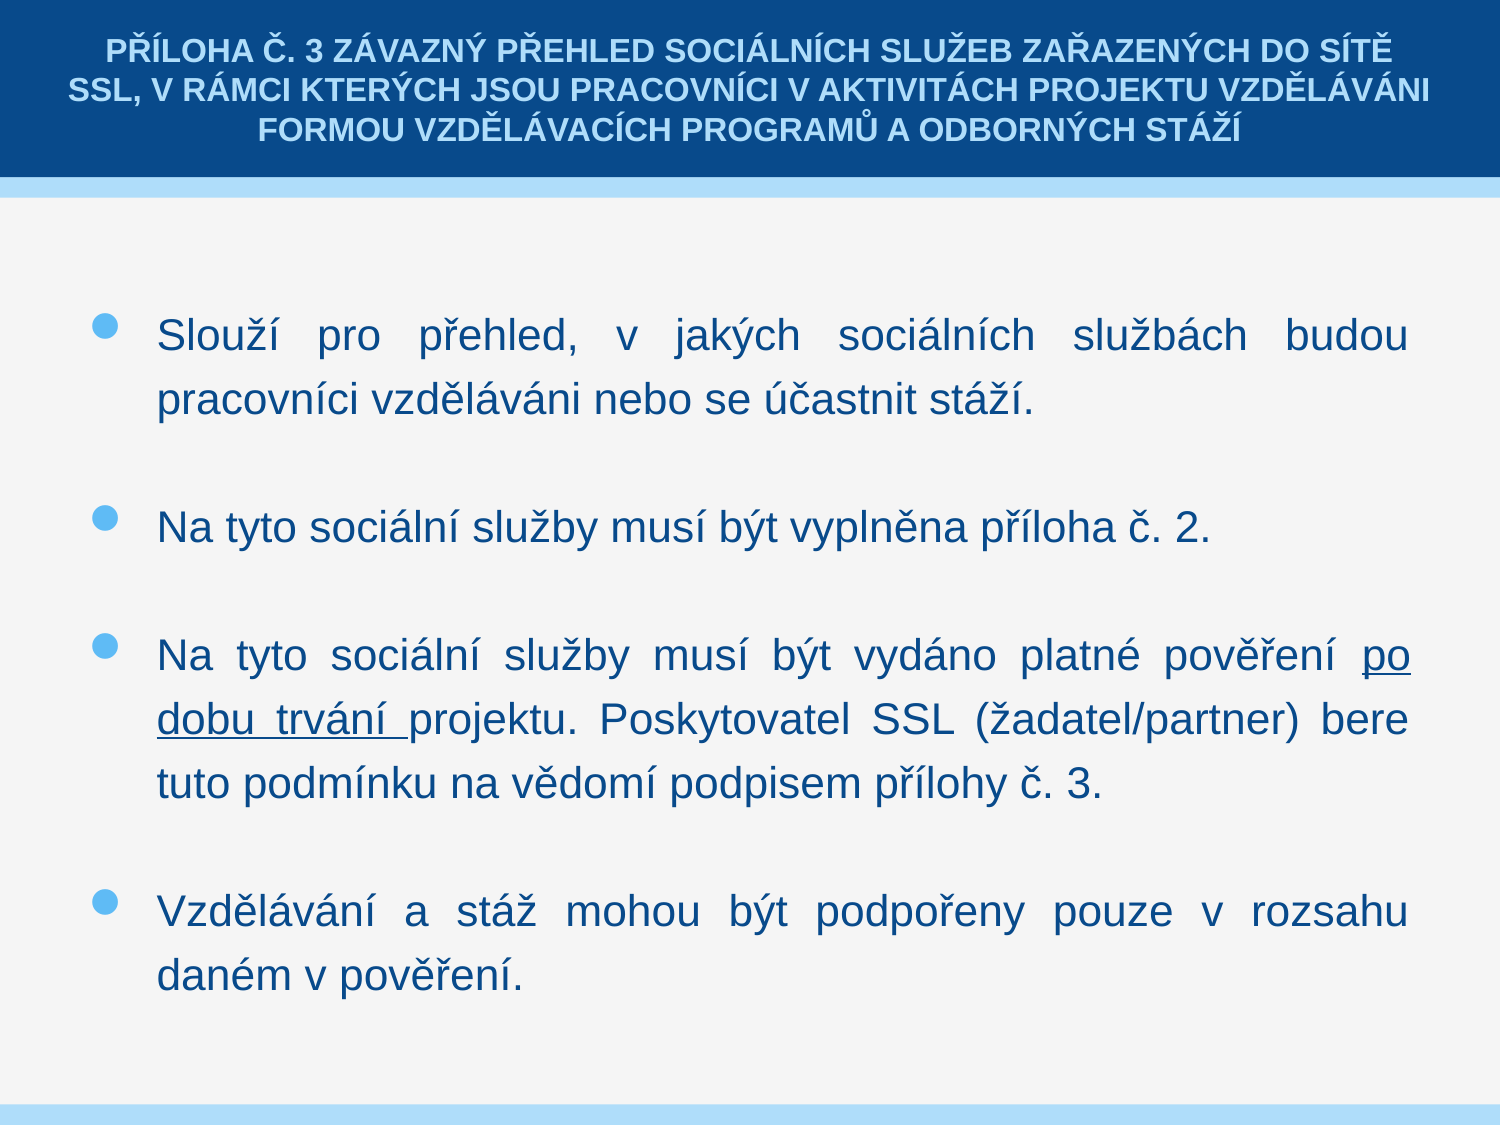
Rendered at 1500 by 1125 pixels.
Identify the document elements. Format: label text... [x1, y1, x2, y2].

list Slouží pro přehled, v jakých sociálních službách budou pracovníci vzděláváni nebo se účastnit stáží. Na tyto sociální služby musí být vyplněna příloha č. 2. Na tyto sociální služby musí být vydáno platné pověření po dobu trvání projektu. Poskytovatel SSL (žadatel/partner) bere tuto podmínku na vědomí podpisem přílohy č. 3. Vzdělávání a stáž mohou být podpořeny pouze v rozsahu daném v pověření. [88, 295, 1412, 1004]
title Příloha č. 3 Závazný přehled sociálních služeb zařazených do sítě SSL, v rámci kterých jsou pracovníci v aktivitách projektu vzděláváni formou vzdělávacích programů a odborných stáží [59, 0, 1441, 178]
